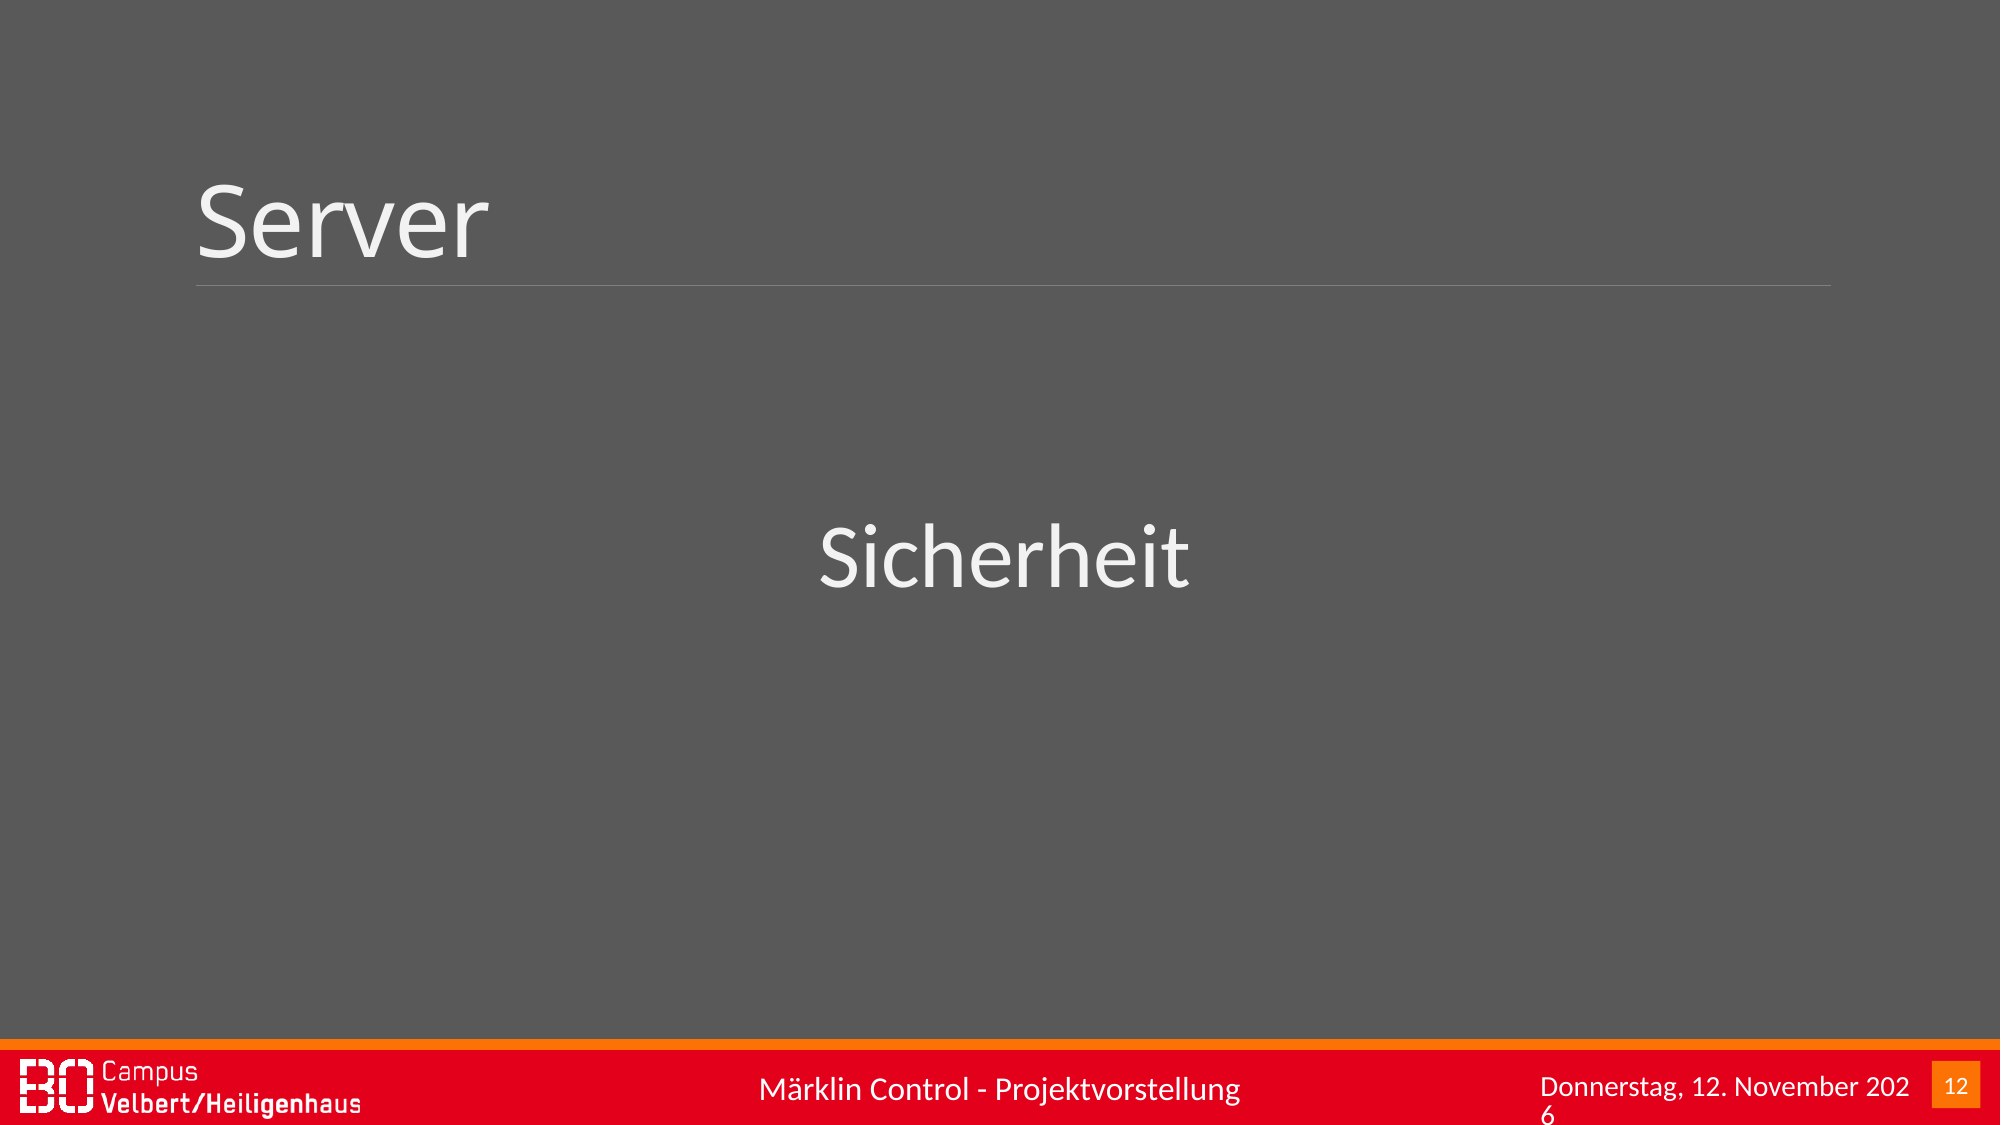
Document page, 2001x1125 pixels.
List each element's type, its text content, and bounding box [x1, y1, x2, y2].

slide_number 12 [1931, 1060, 1981, 1109]
picture [19, 1059, 94, 1113]
title Server [180, 47, 1830, 285]
list Sicherheit [180, 500, 1830, 625]
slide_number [1525, 1054, 1931, 1115]
picture [101, 1057, 365, 1120]
